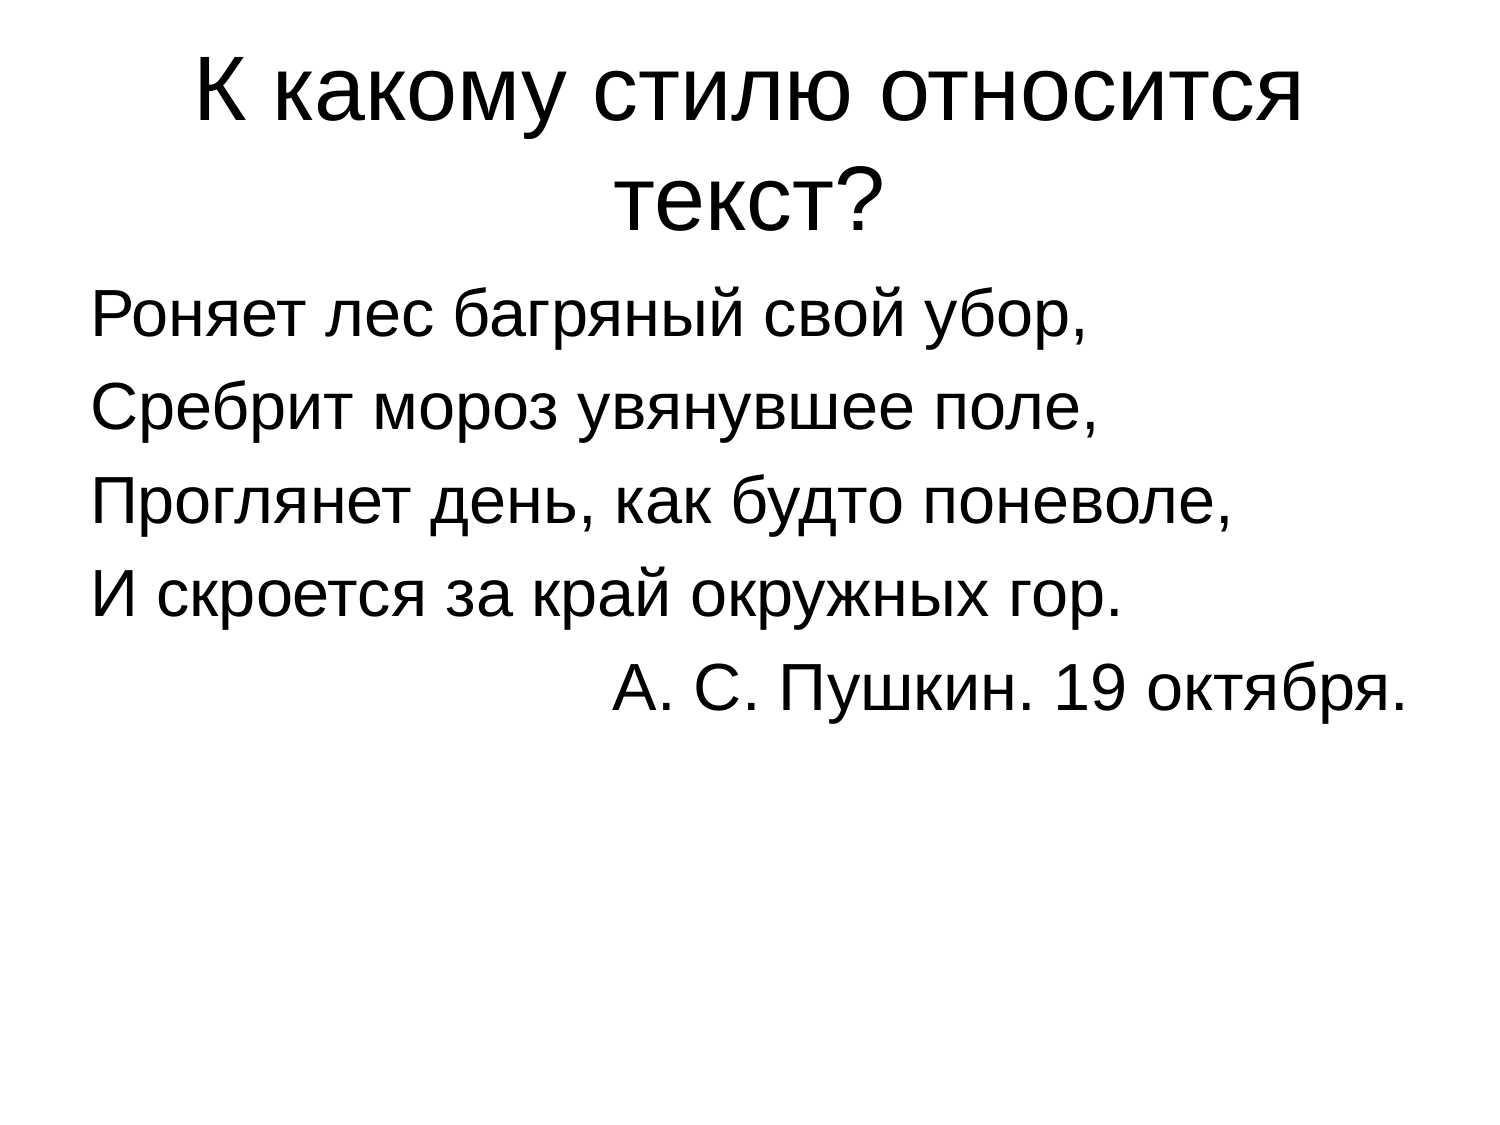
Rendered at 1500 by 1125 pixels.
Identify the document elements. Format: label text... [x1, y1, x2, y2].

title К какому стилю относится текст? [75, 45, 1425, 233]
list Роняет лес багряный свой убор, Сребрит мороз увянувшее поле, Проглянет день, как будто поневоле, И скроется за край окружных гор. А. С. Пушкин. 19 октября. [75, 262, 1425, 1005]
